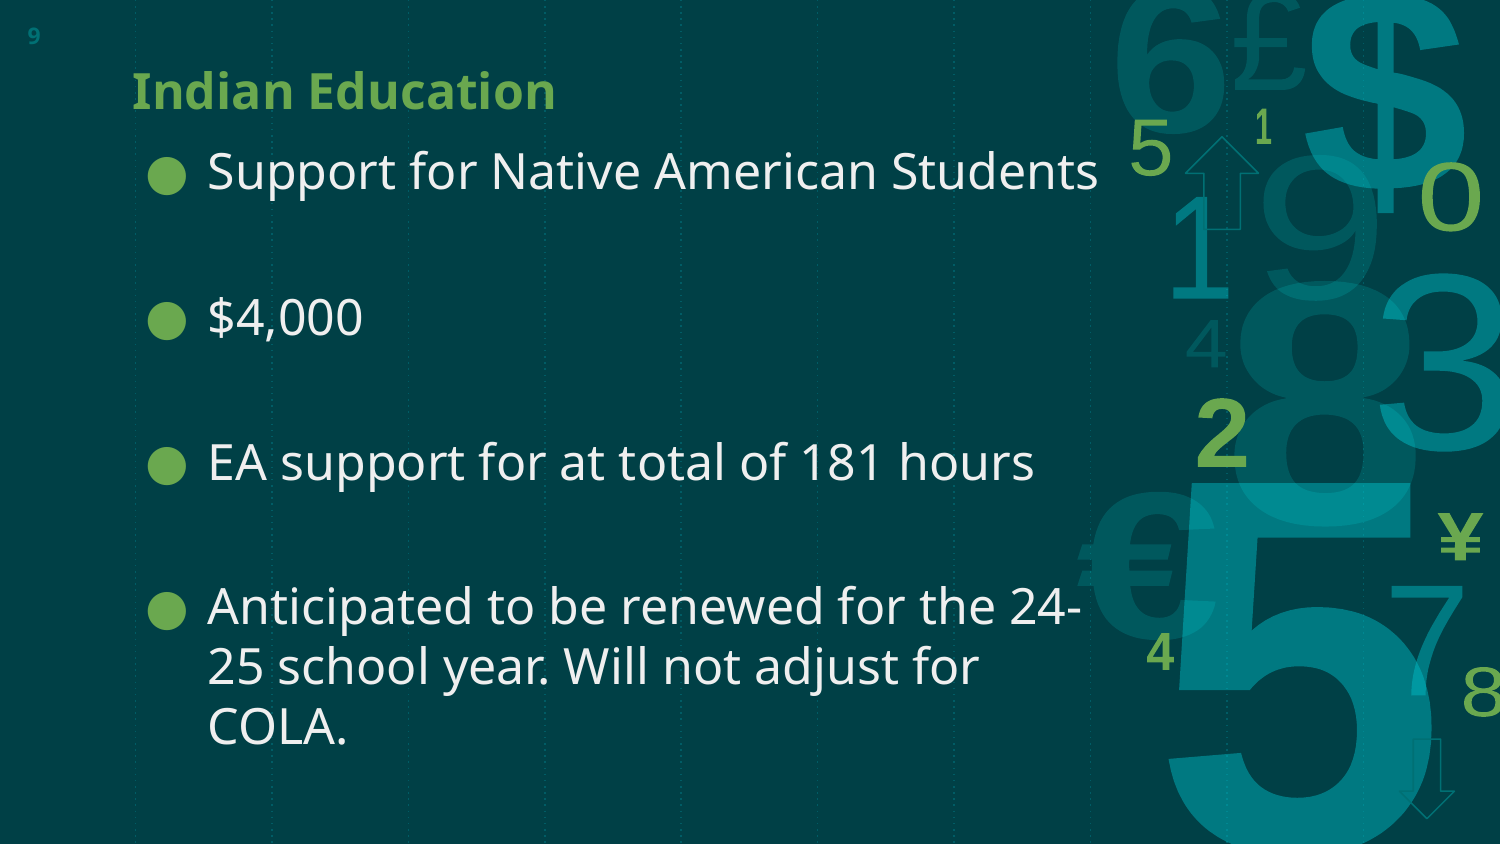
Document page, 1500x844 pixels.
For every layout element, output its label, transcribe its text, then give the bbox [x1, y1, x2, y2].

list Support for Native American Students $4,000 EA support for at total of 181 hours Anticipated to be renewed for the 24-25 school year. Will not adjust for COLA. [117, 124, 1126, 805]
title Indian Education [117, 20, 966, 124]
slide_number ‹#› [12, 6, 103, 66]
